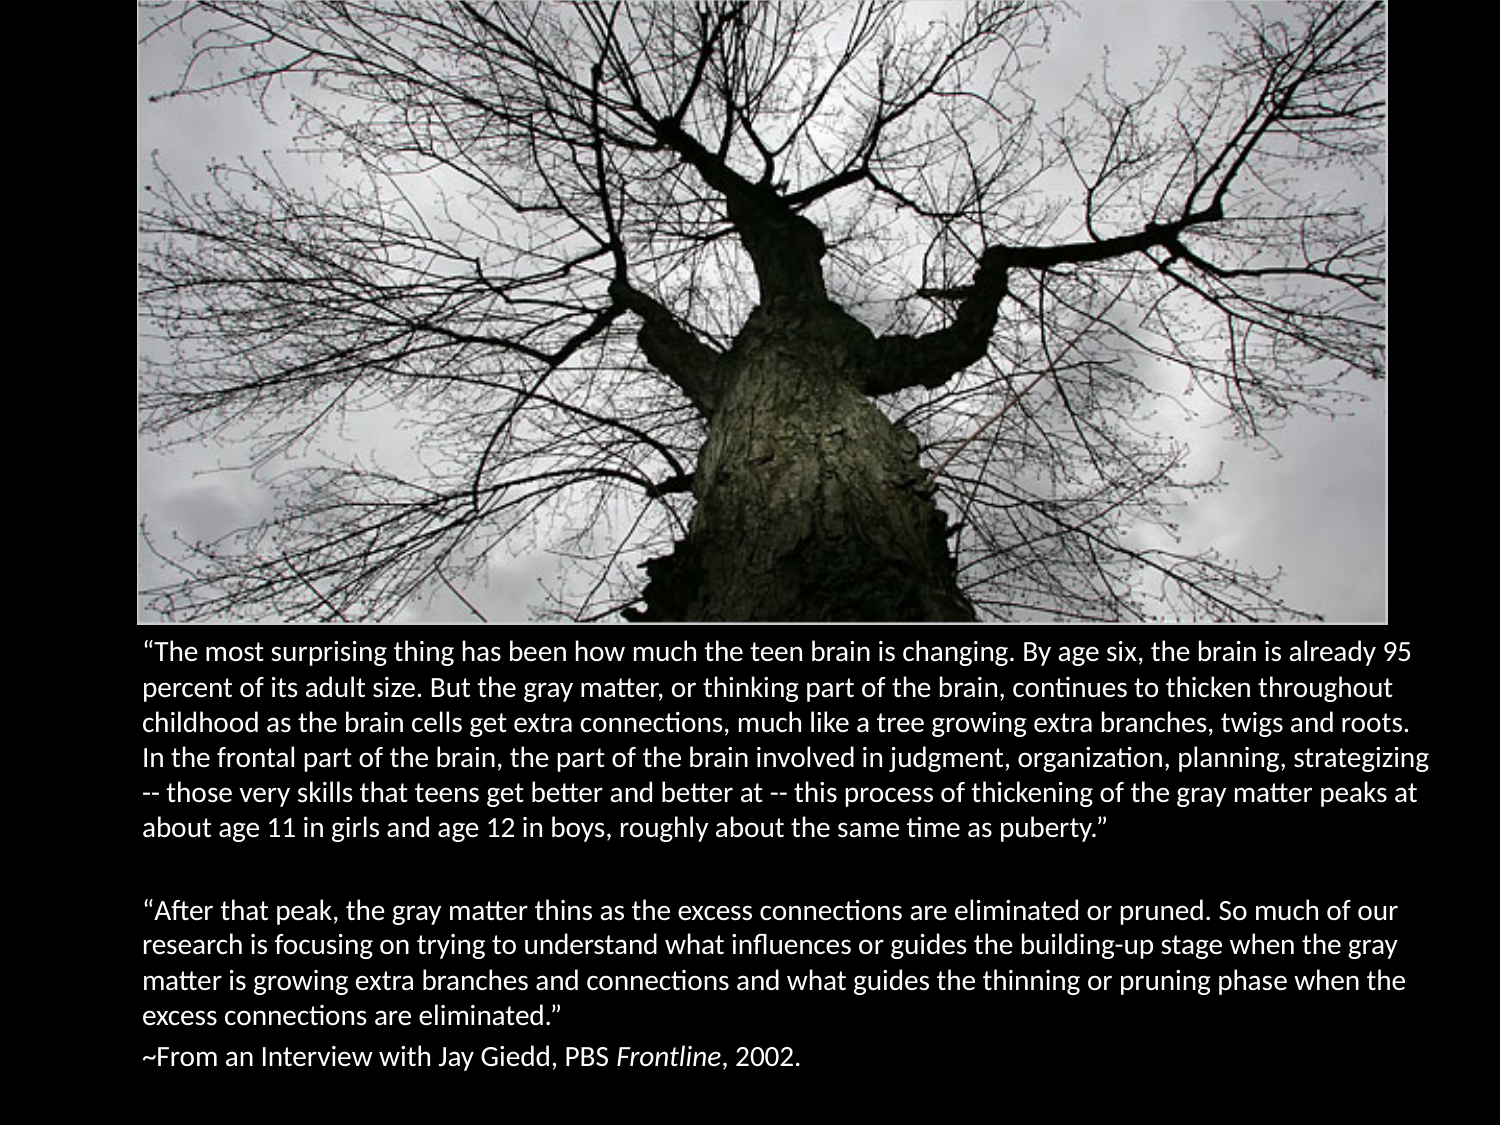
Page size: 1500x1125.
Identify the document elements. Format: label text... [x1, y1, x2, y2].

list “The most surprising thing has been how much the teen brain is changing. By age six, the brain is already 95 percent of its adult size. But the gray matter, or thinking part of the brain, continues to thicken throughout childhood as the brain cells get extra connections, much like a tree growing extra branches, twigs and roots. In the frontal part of the brain, the part of the brain involved in judgment, organization, planning, strategizing -- those very skills that teens get better and better at -- this process of thickening of the gray matter peaks at about age 11 in girls and age 12 in boys, roughly about the same time as puberty.” “After that peak, the gray matter thins as the excess connections are eliminated or pruned. So much of our research is focusing on trying to understand what influences or guides the building-up stage when the gray matter is growing extra branches and connections and what guides the thinning or pruning phase when the excess connections are eliminated.” ~From an Interview with Jay Giedd, PBS Frontline, 2002. [75, 624, 1450, 1100]
picture [137, 0, 1388, 626]
